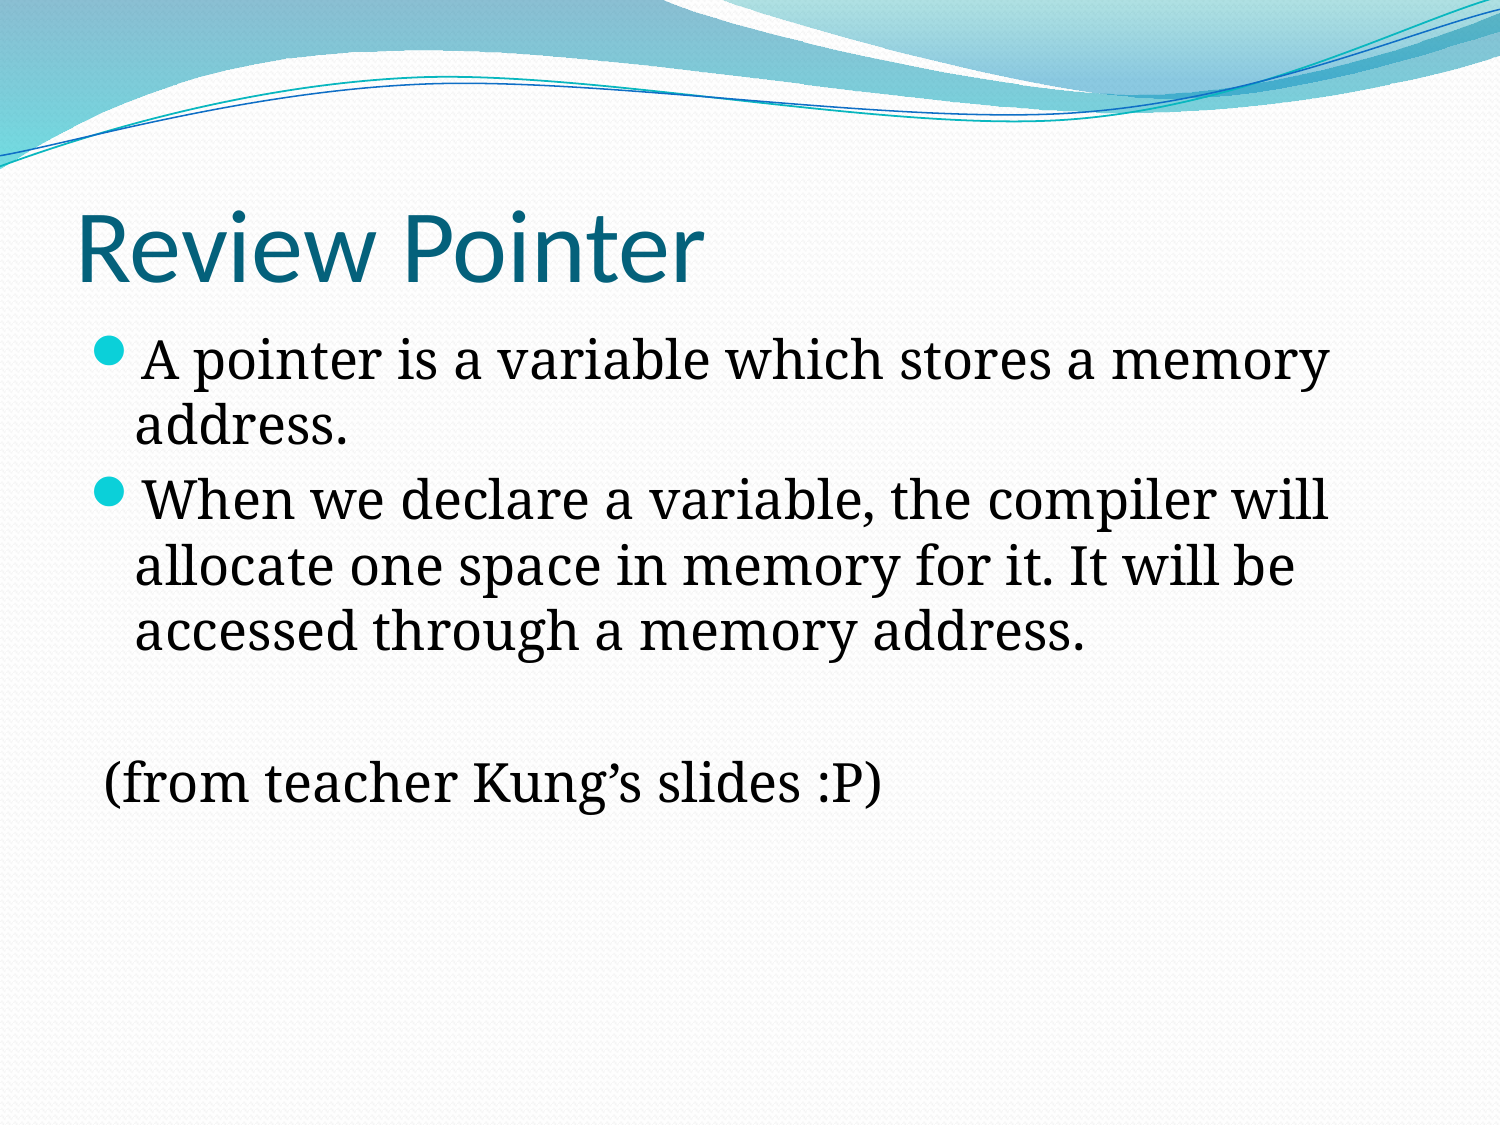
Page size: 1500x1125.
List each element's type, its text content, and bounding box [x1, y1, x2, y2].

title Review Pointer [75, 115, 1425, 303]
list A pointer is a variable which stores a memory address. When we declare a variable, the compiler will allocate one space in memory for it. It will be accessed through a memory address. (from teacher Kung’s slides :P) [75, 317, 1425, 1038]
